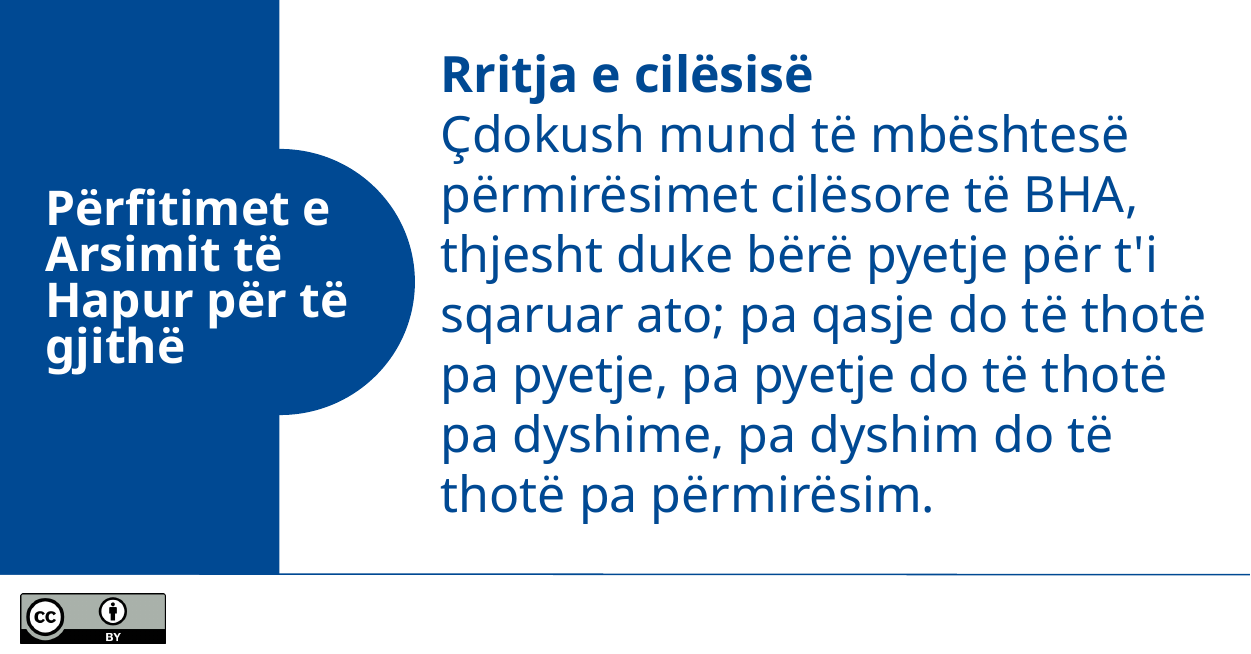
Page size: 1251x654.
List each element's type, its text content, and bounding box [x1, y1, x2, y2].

text_box Përfitimet e Arsimit të Hapur për të gjithë [30, 173, 400, 388]
text_box [198, 388, 362, 416]
text_box [400, 221, 415, 343]
picture [20, 592, 166, 645]
text_box Rritja e cilësisë Çdokush mund të mbështesë përmirësimet cilësore të BHA, thjesht duke bërë pyetje për t'i sqaruar ato; pa qasje do të thotë pa pyetje, pa pyetje do të thotë pa dyshime, pa dyshim do të thotë pa përmirësim. [425, 18, 1238, 538]
text_box [203, 148, 358, 173]
text_box [0, 0, 280, 573]
text_box [0, 582, 1250, 654]
